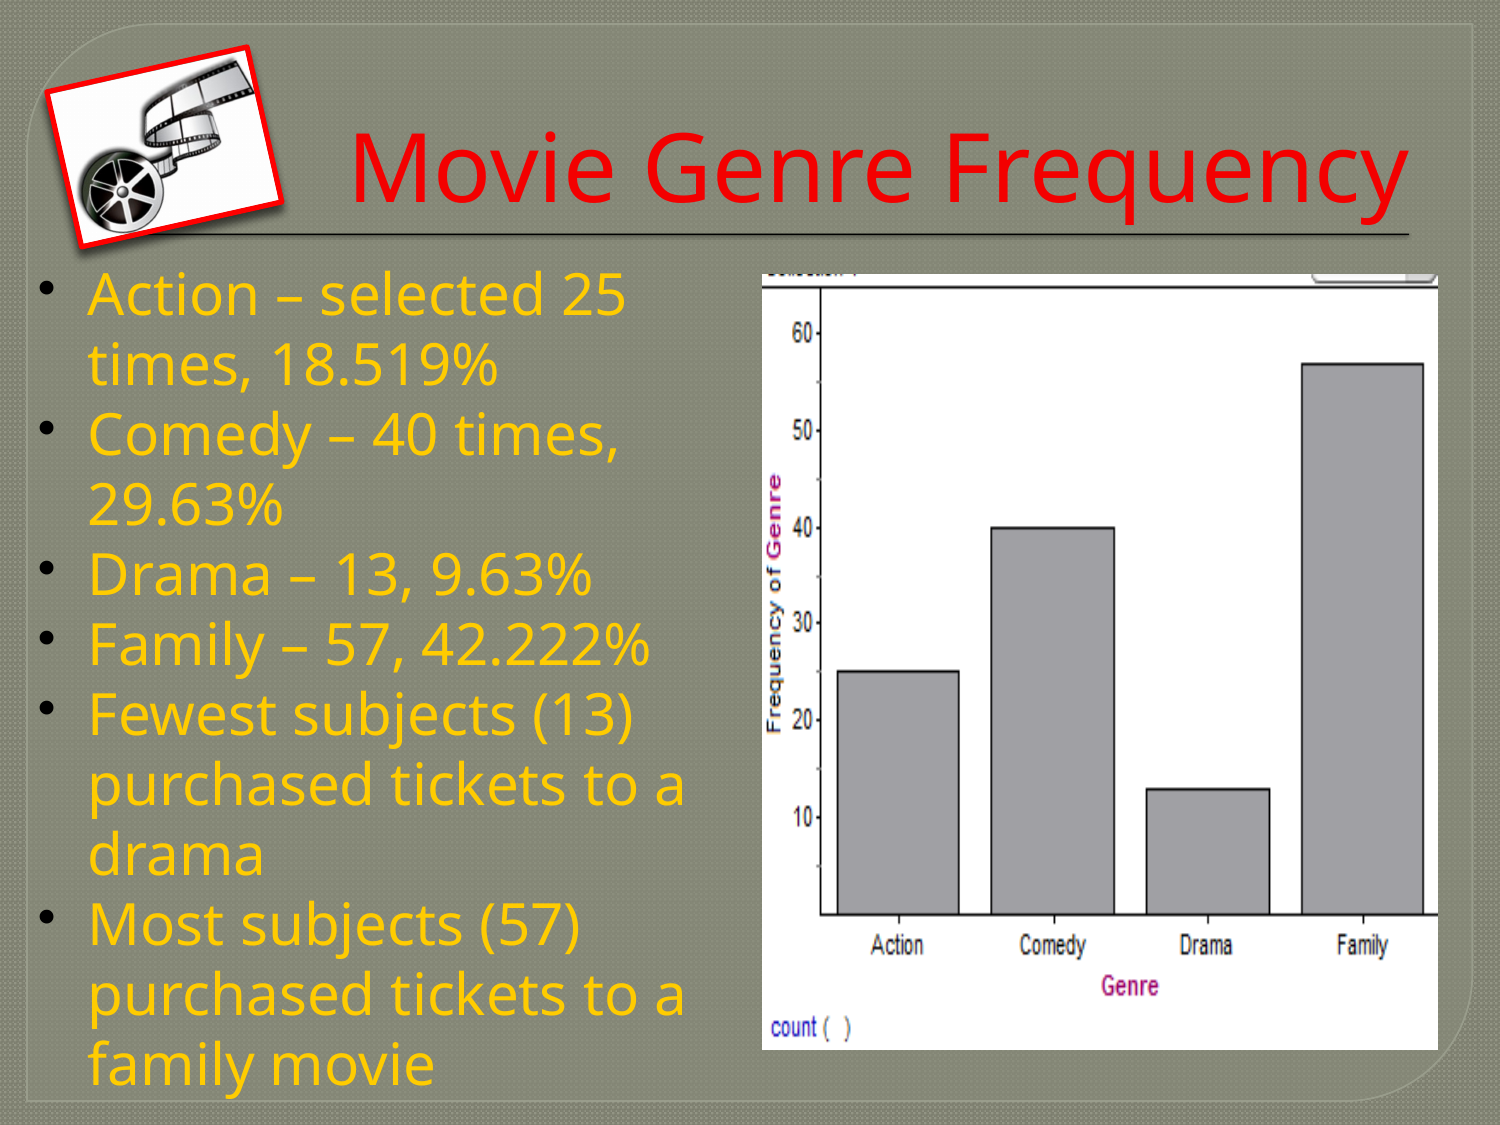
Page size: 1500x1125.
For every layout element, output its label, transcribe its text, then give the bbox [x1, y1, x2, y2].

picture [762, 274, 1438, 1051]
list Action – selected 25 times, 18.519% Comedy – 40 times, 29.63% Drama – 13, 9.63% Family – 57, 42.222% Fewest subjects (13) purchased tickets to a drama Most subjects (57) purchased tickets to a family movie [24, 249, 763, 1106]
picture [51, 51, 278, 243]
title Movie Genre Frequency [75, 41, 1425, 230]
